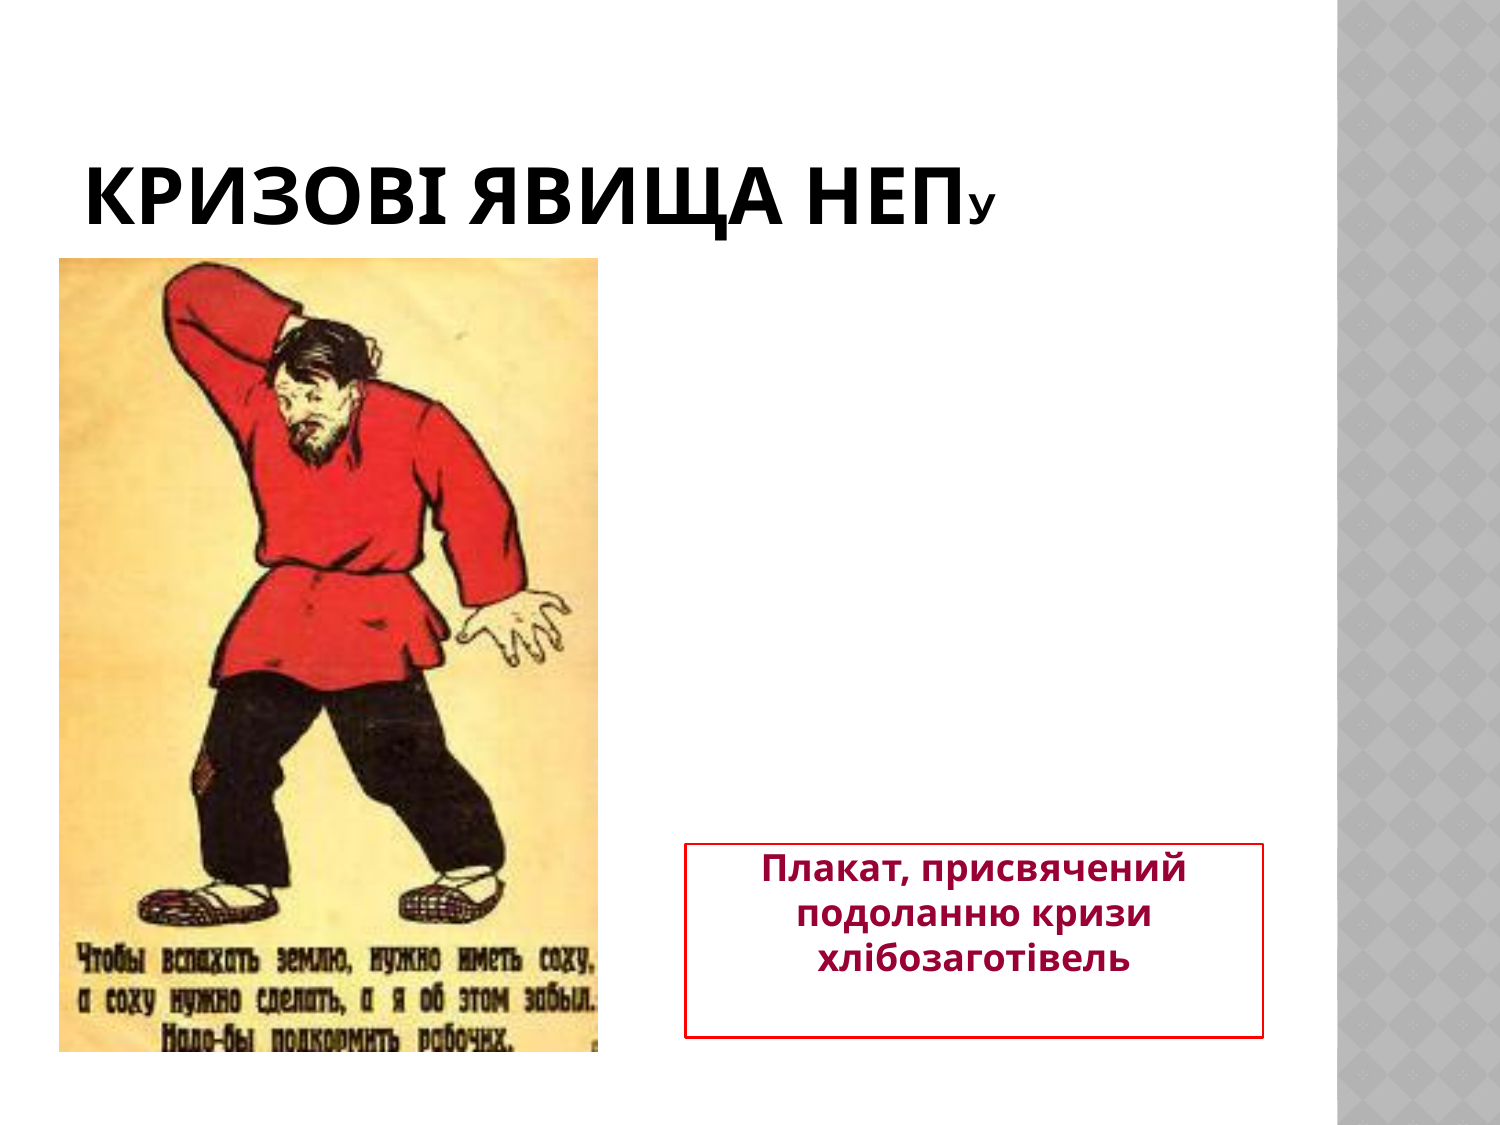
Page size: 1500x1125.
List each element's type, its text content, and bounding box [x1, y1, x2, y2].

list Плакат, присвячений подоланню кризи хлібозаготівель [684, 843, 1264, 1039]
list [58, 257, 598, 1053]
title Кризові явища непу [75, 52, 1263, 240]
